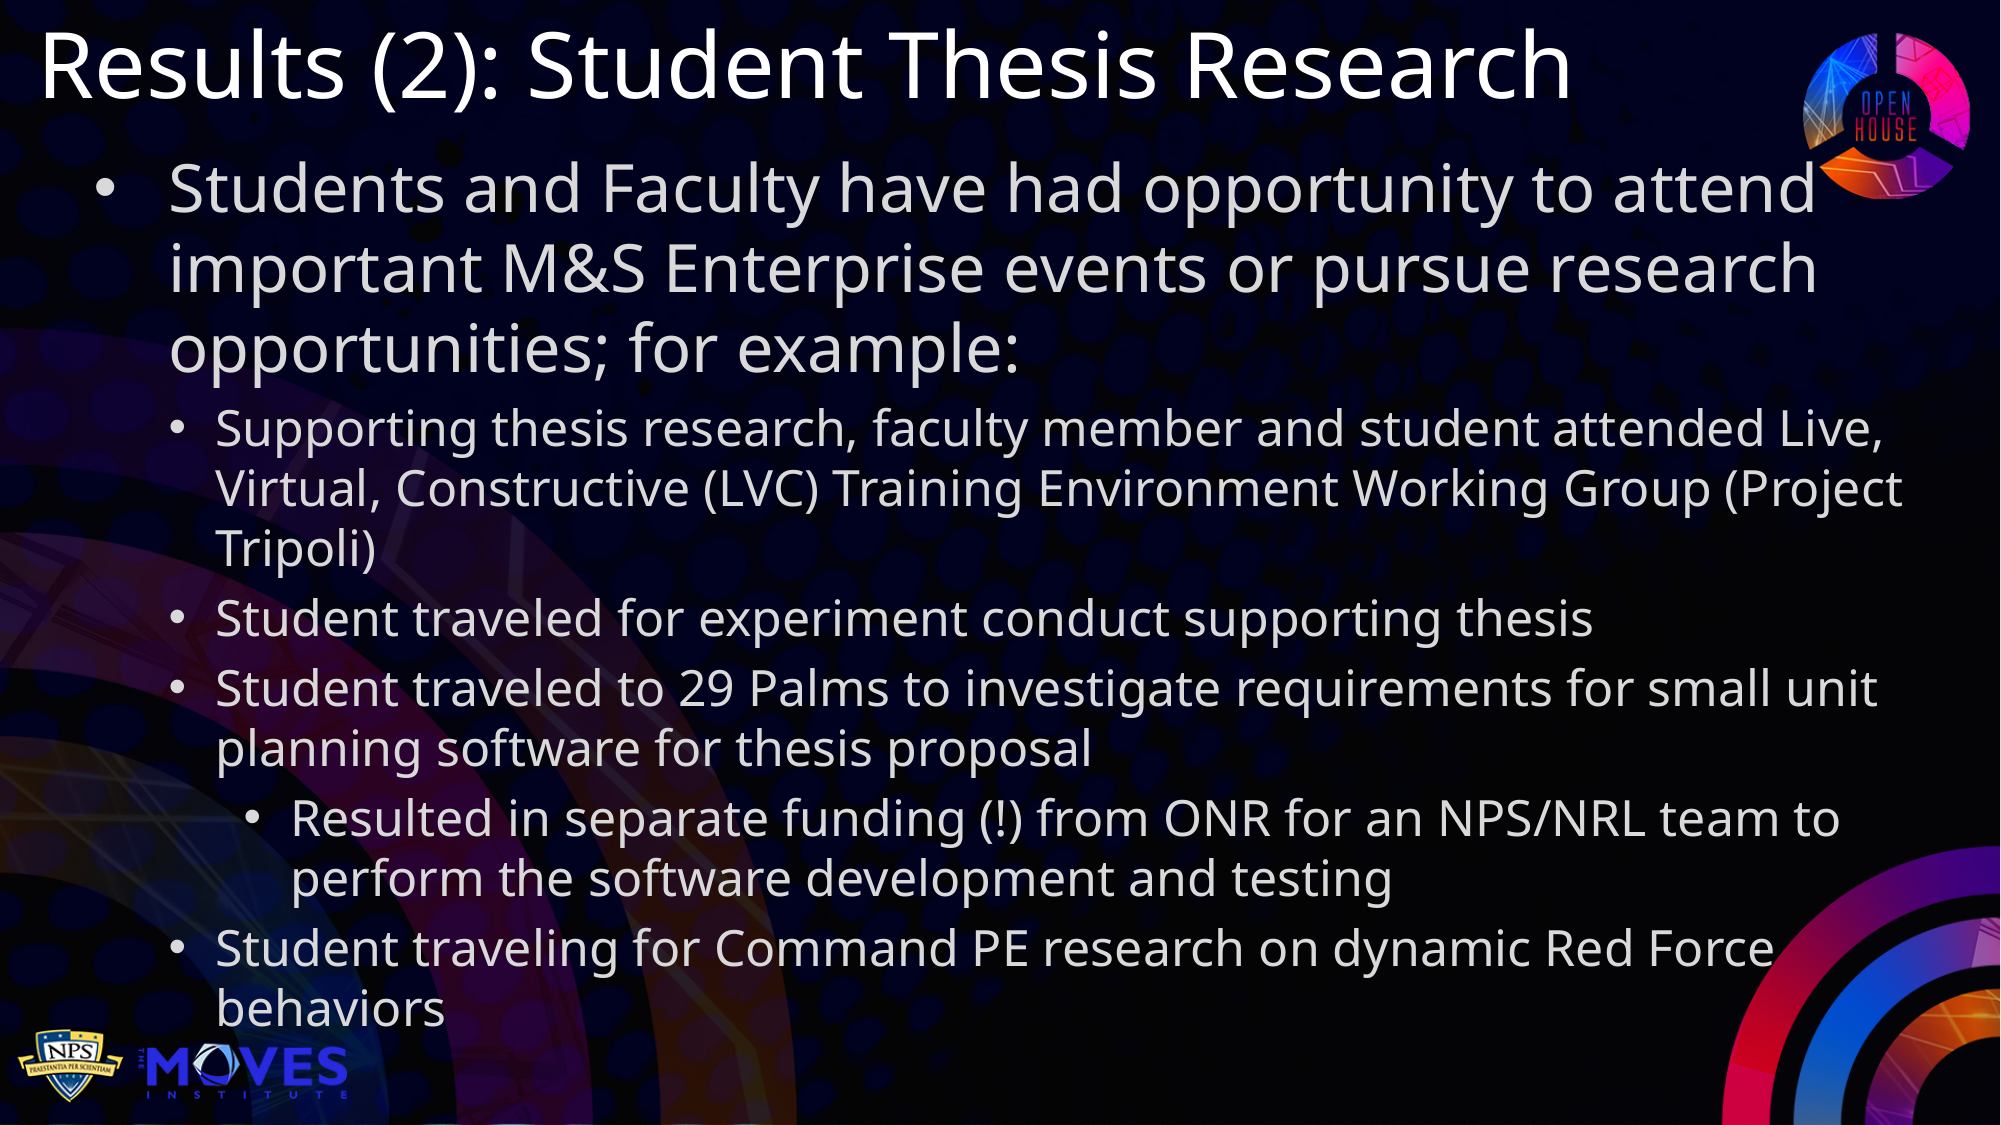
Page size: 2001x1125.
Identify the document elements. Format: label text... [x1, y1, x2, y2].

picture [0, 0, 2001, 1125]
text_box Students and Faculty have had opportunity to attend important M&S Enterprise events or pursue research opportunities; for example: Supporting thesis research, faculty member and student attended Live, Virtual, Constructive (LVC) Training Environment Working Group (Project Tripoli) Student traveled for experiment conduct supporting thesis Student traveled to 29 Palms to investigate requirements for small unit planning software for thesis proposal Resulted in separate funding (!) from ONR for an NPS/NRL team to perform the software development and testing Student traveling for Command PE research on dynamic Red Force behaviors [78, 138, 1922, 1044]
text_box Results (2): Student Thesis Research [22, 0, 1977, 125]
